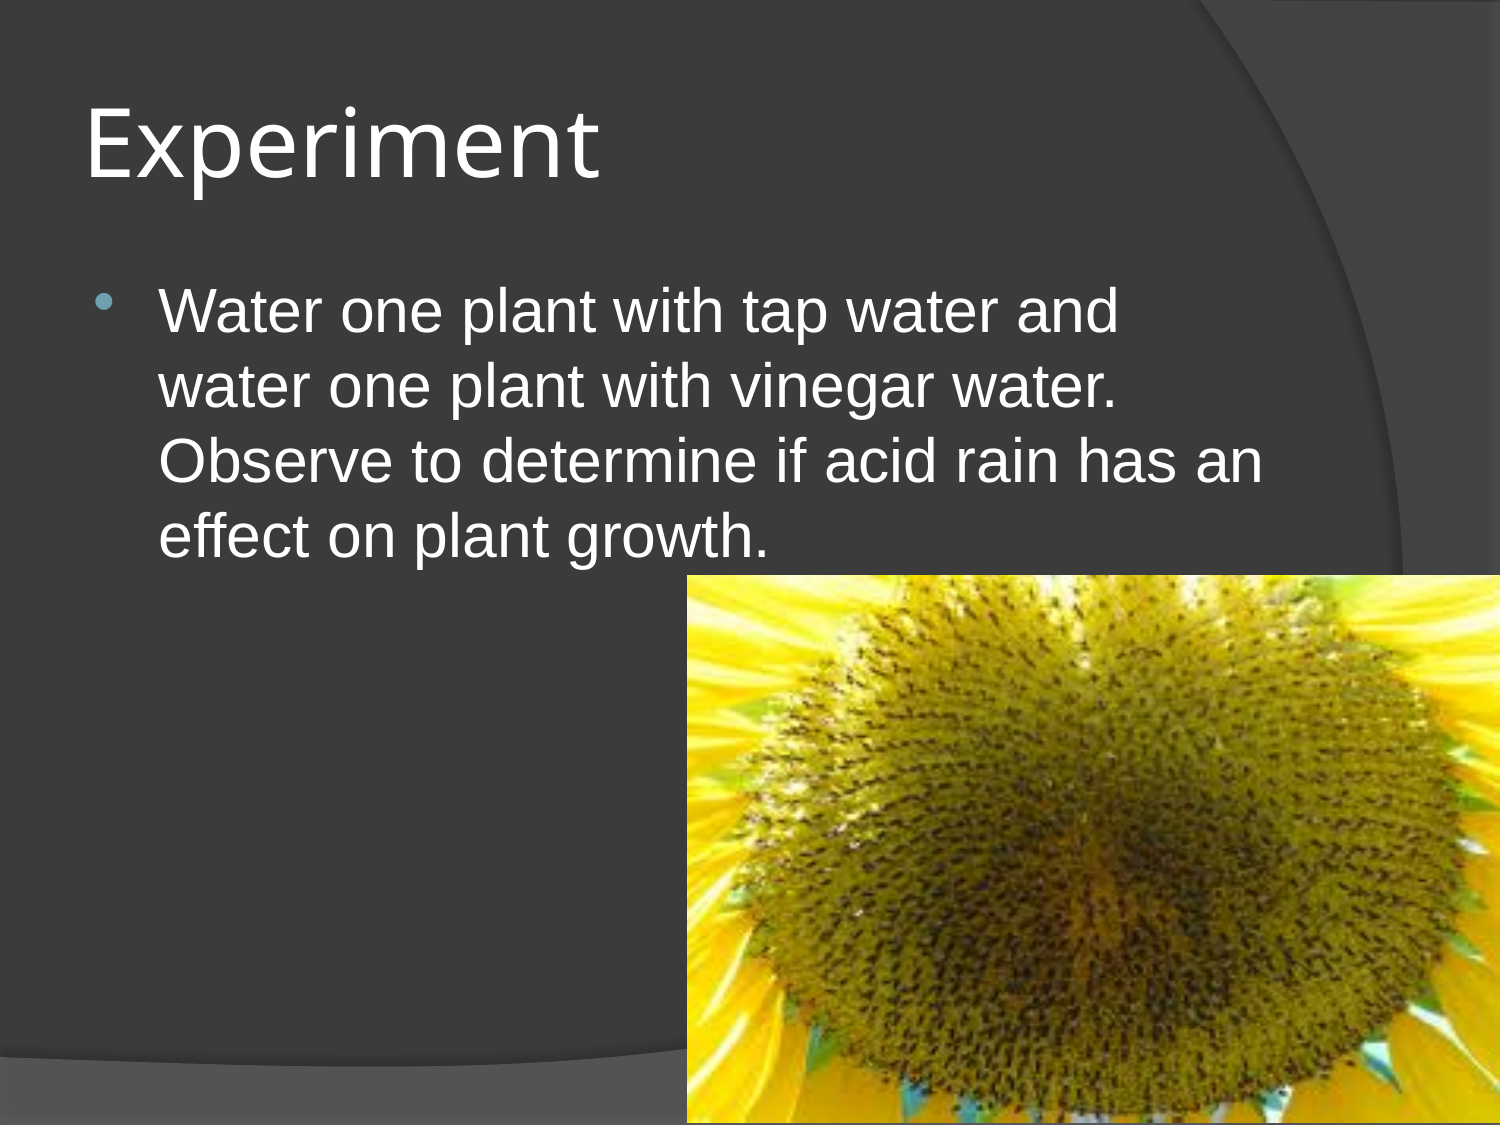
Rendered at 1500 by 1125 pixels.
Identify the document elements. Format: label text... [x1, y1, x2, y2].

list Water one plant with tap water and water one plant with vinegar water. Observe to determine if acid rain has an effect on plant growth. [75, 262, 1300, 1005]
title Experiment [75, 45, 1300, 233]
picture [687, 575, 1500, 1123]
